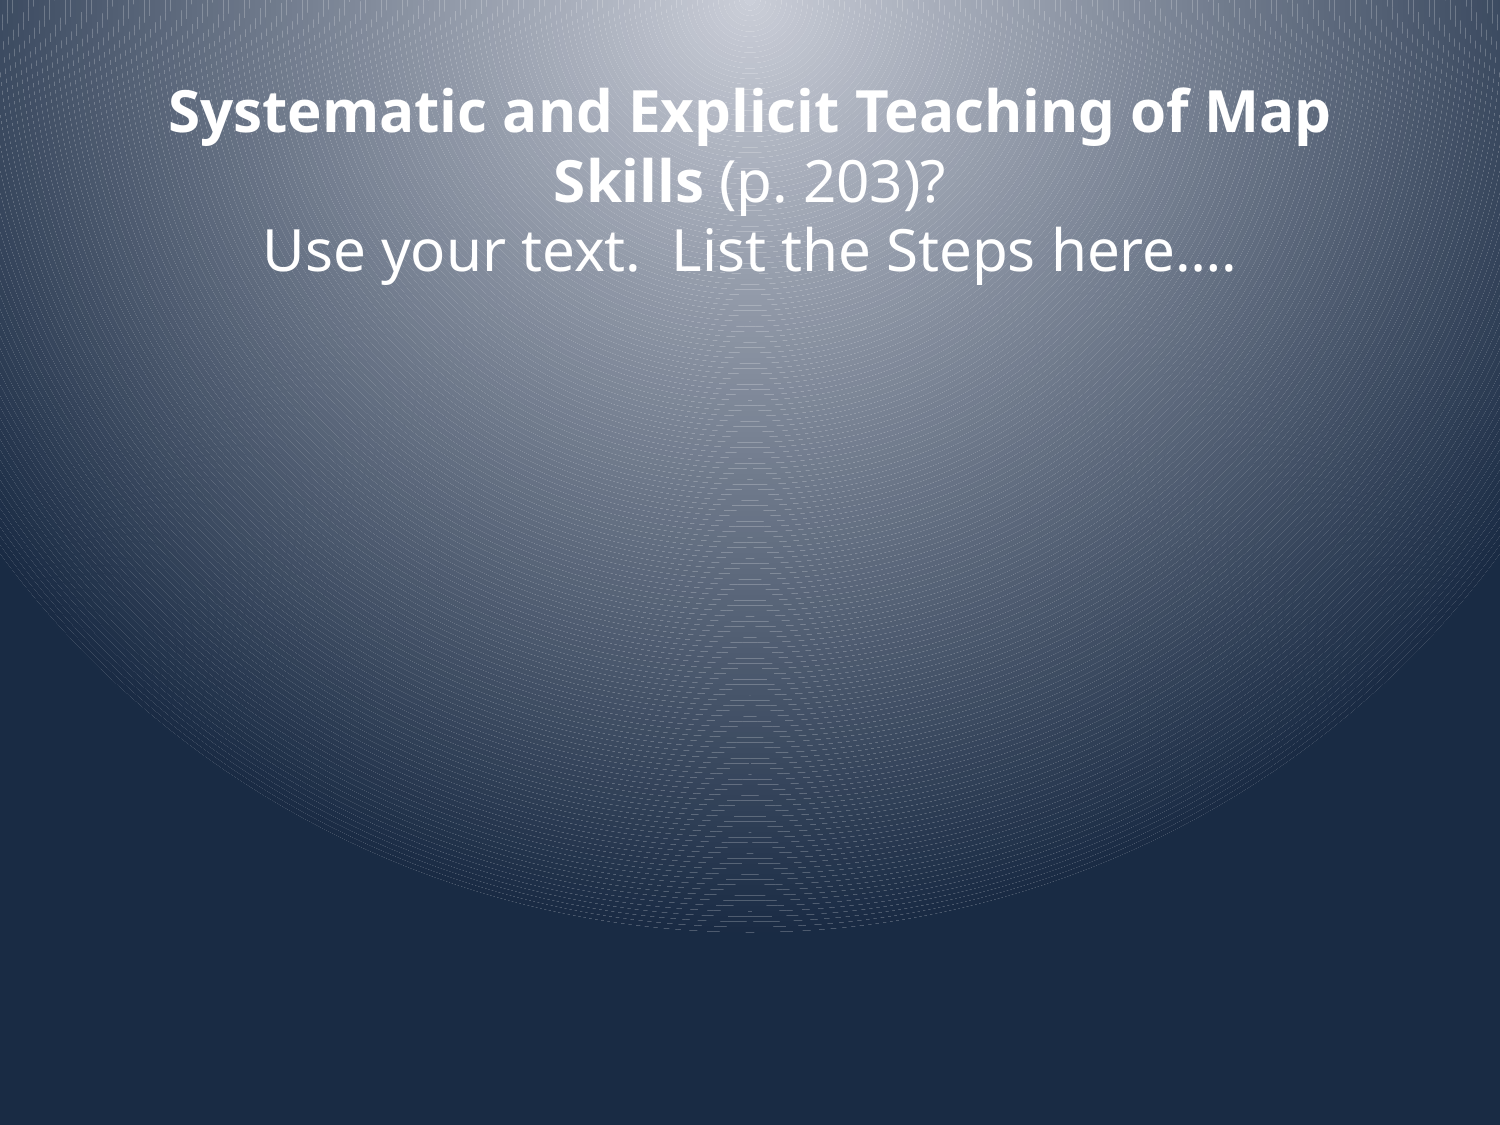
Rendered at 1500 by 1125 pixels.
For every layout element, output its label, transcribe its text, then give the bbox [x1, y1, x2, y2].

title Systematic and Explicit Teaching of Map Skills (p. 203)? Use your text. List the Steps here…. [75, 45, 1425, 313]
